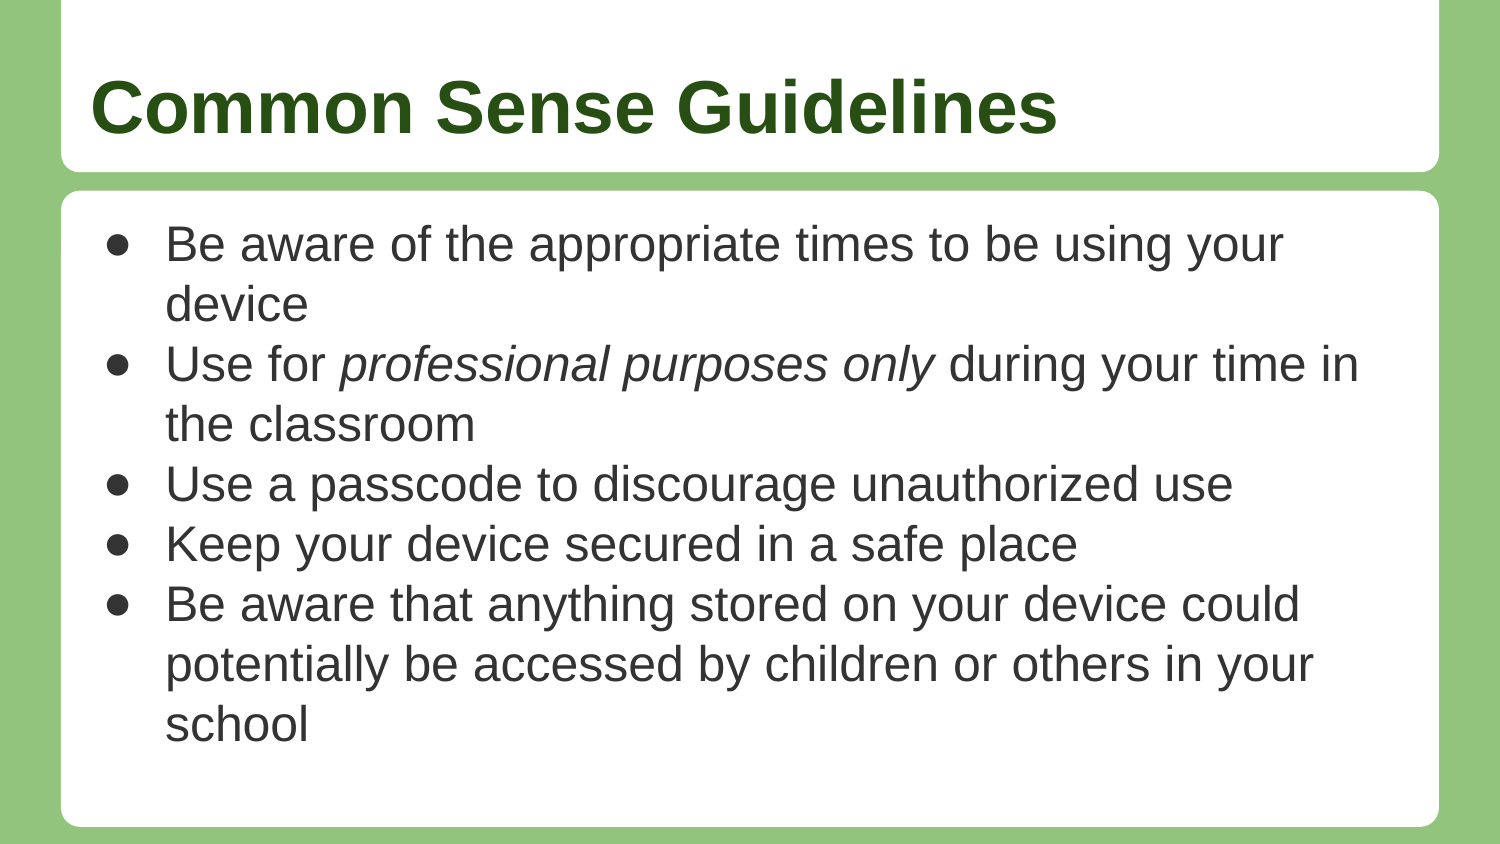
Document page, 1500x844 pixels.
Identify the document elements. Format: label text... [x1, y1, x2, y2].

title Common Sense Guidelines [75, 22, 1425, 164]
list Be aware of the appropriate times to be using your device Use for professional purposes only during your time in the classroom Use a passcode to discourage unauthorized use Keep your device secured in a safe place Be aware that anything stored on your device could potentially be accessed by children or others in your school [75, 196, 1425, 808]
